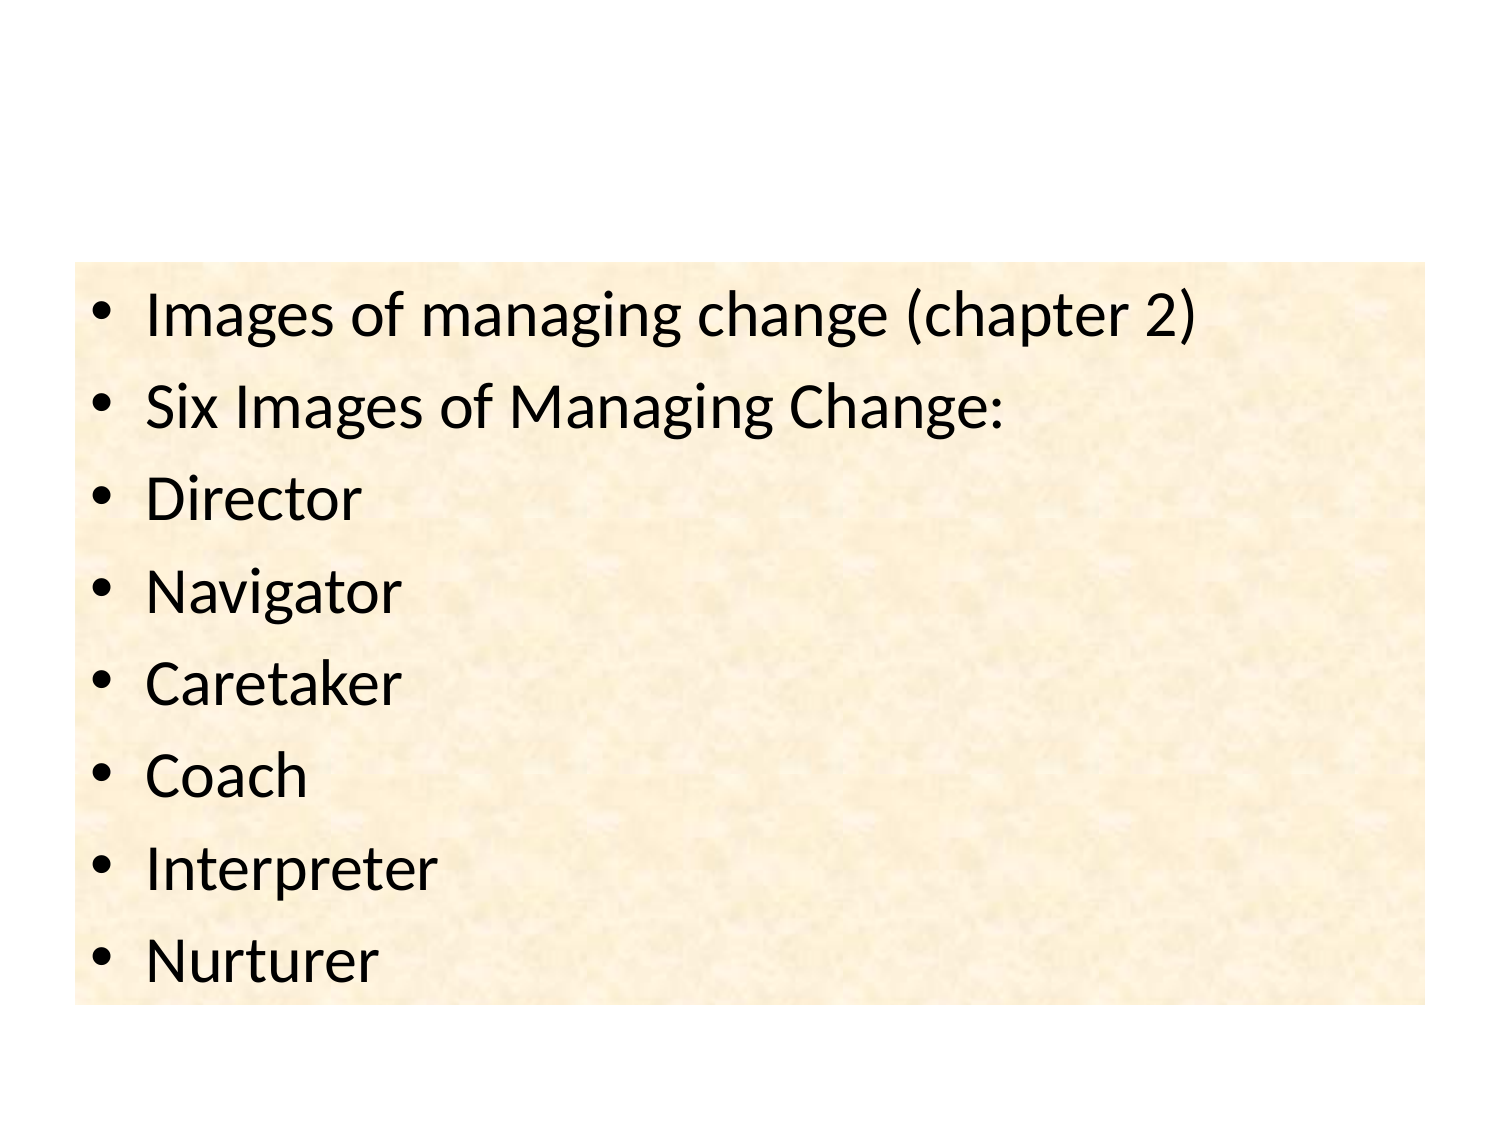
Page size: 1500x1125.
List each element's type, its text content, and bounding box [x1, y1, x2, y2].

list Images of managing change (chapter 2) Six Images of Managing Change: Director Navigator Caretaker Coach Interpreter Nurturer [75, 262, 1425, 1005]
